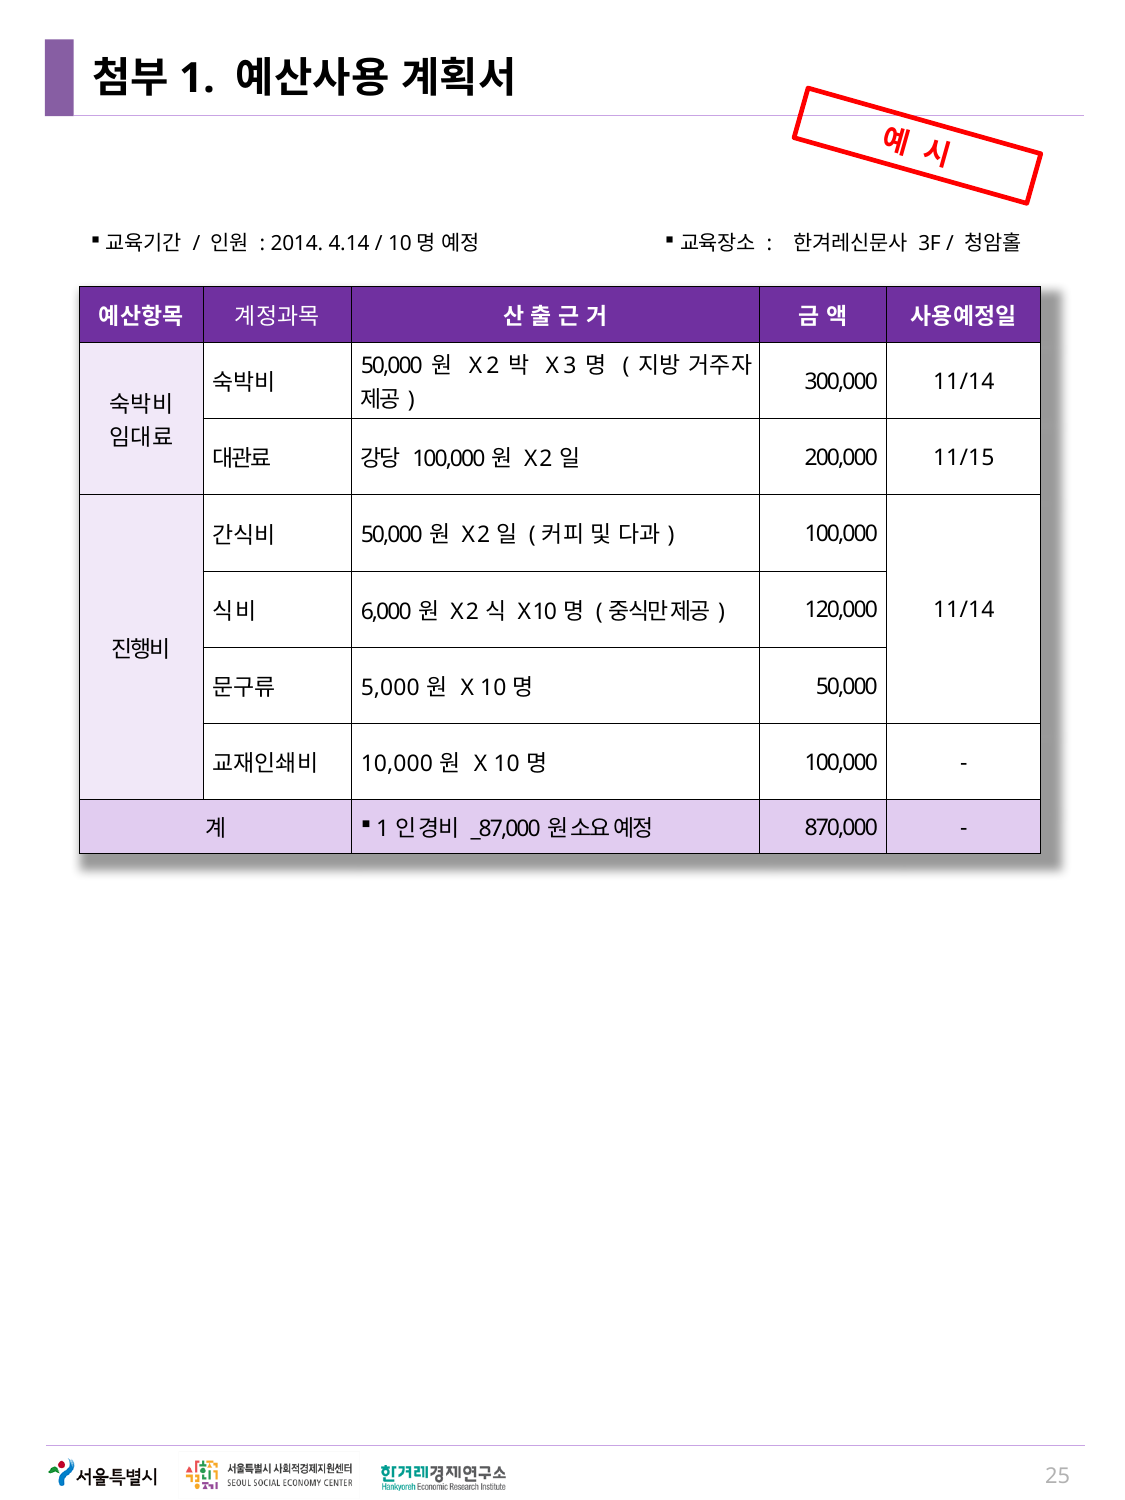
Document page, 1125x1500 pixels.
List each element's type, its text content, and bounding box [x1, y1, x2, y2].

table_cell 1인 경비 _87,000원 소요 예정 [352, 800, 759, 853]
table_header 계정과목 [204, 287, 351, 342]
table_cell 120,000 [760, 572, 886, 647]
table_cell 50,000원 X 2일 (커피 및 다과) [352, 495, 759, 571]
table_cell 50,000원 X 2박 X 3명 (지방 거주자 제공) [352, 343, 759, 418]
table_cell 11/15 [887, 419, 1040, 494]
table_cell 100,000 [760, 495, 886, 571]
table_cell 강당 100,000원 X 2일 [352, 419, 759, 494]
picture [48, 1457, 157, 1486]
table_header 금 액 [760, 287, 886, 342]
table_cell 문구류 [204, 648, 351, 723]
picture [178, 1451, 360, 1499]
title 첨부1. 예산사용 계획서 [77, 49, 1034, 110]
table_cell 숙박비 임대료 [80, 343, 203, 494]
table_header 산 출 근 거 [352, 287, 759, 342]
table_cell 870,000 [760, 800, 886, 853]
table_header 사용예정일 [887, 287, 1040, 342]
picture [381, 1465, 506, 1491]
table_header 예산항목 [80, 287, 203, 342]
table_cell - [887, 724, 1040, 799]
table_cell 300,000 [760, 343, 886, 418]
table_cell 계 [80, 800, 351, 853]
text_box 교육장소 : 한겨레신문사 3F / 청암홀 [650, 207, 1037, 262]
table_cell 교재인쇄비 [204, 724, 351, 799]
table_cell 50,000 [760, 648, 886, 723]
table_cell 간식비 [204, 495, 351, 571]
table_cell 진행비 [80, 495, 203, 799]
table_cell 숙박비 [204, 343, 351, 418]
table_cell 대관료 [204, 419, 351, 494]
table_cell 100,000 [760, 724, 886, 799]
table_cell - [887, 800, 1040, 853]
text_box 예 시 [794, 88, 1041, 204]
table_cell 11/14 [887, 343, 1040, 418]
table_cell 11/14 [887, 495, 1040, 723]
text_box 교육기간 / 인원 : 2014. 4.14 / 10명 예정 [76, 207, 494, 262]
table_cell 200,000 [760, 419, 886, 494]
table_cell 10,000원 X 10명 [352, 724, 759, 799]
slide_number 25 [832, 1436, 1086, 1500]
table_cell 식 비 [204, 572, 351, 647]
table_cell 6,000원 X 2식 X 10명 (중식만 제공) [352, 572, 759, 647]
table_cell 5,000원 X 10명 [352, 648, 759, 723]
